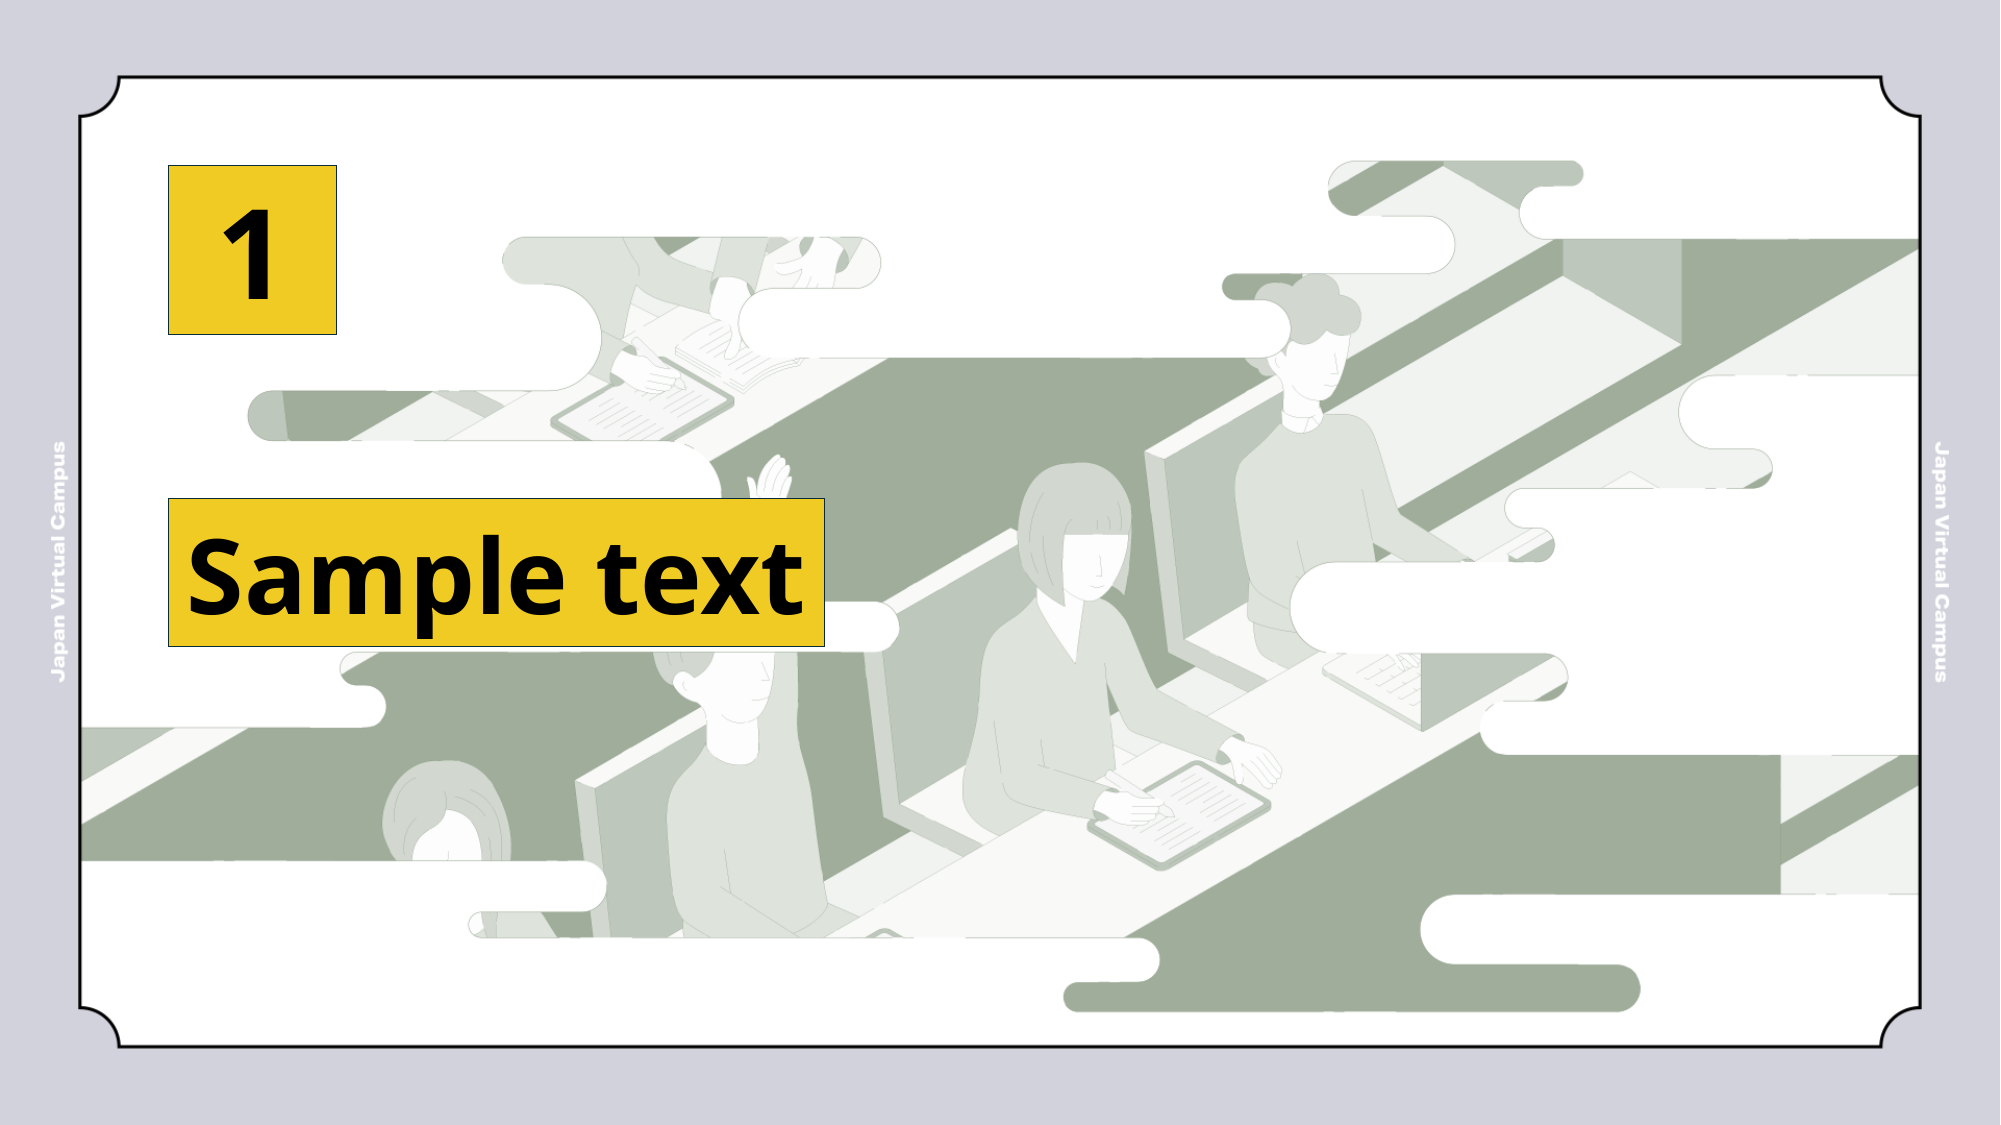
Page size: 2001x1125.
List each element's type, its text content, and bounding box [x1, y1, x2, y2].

picture [0, 0, 2000, 1125]
text_box Sample text [167, 497, 826, 648]
text_box 1 [167, 164, 338, 336]
